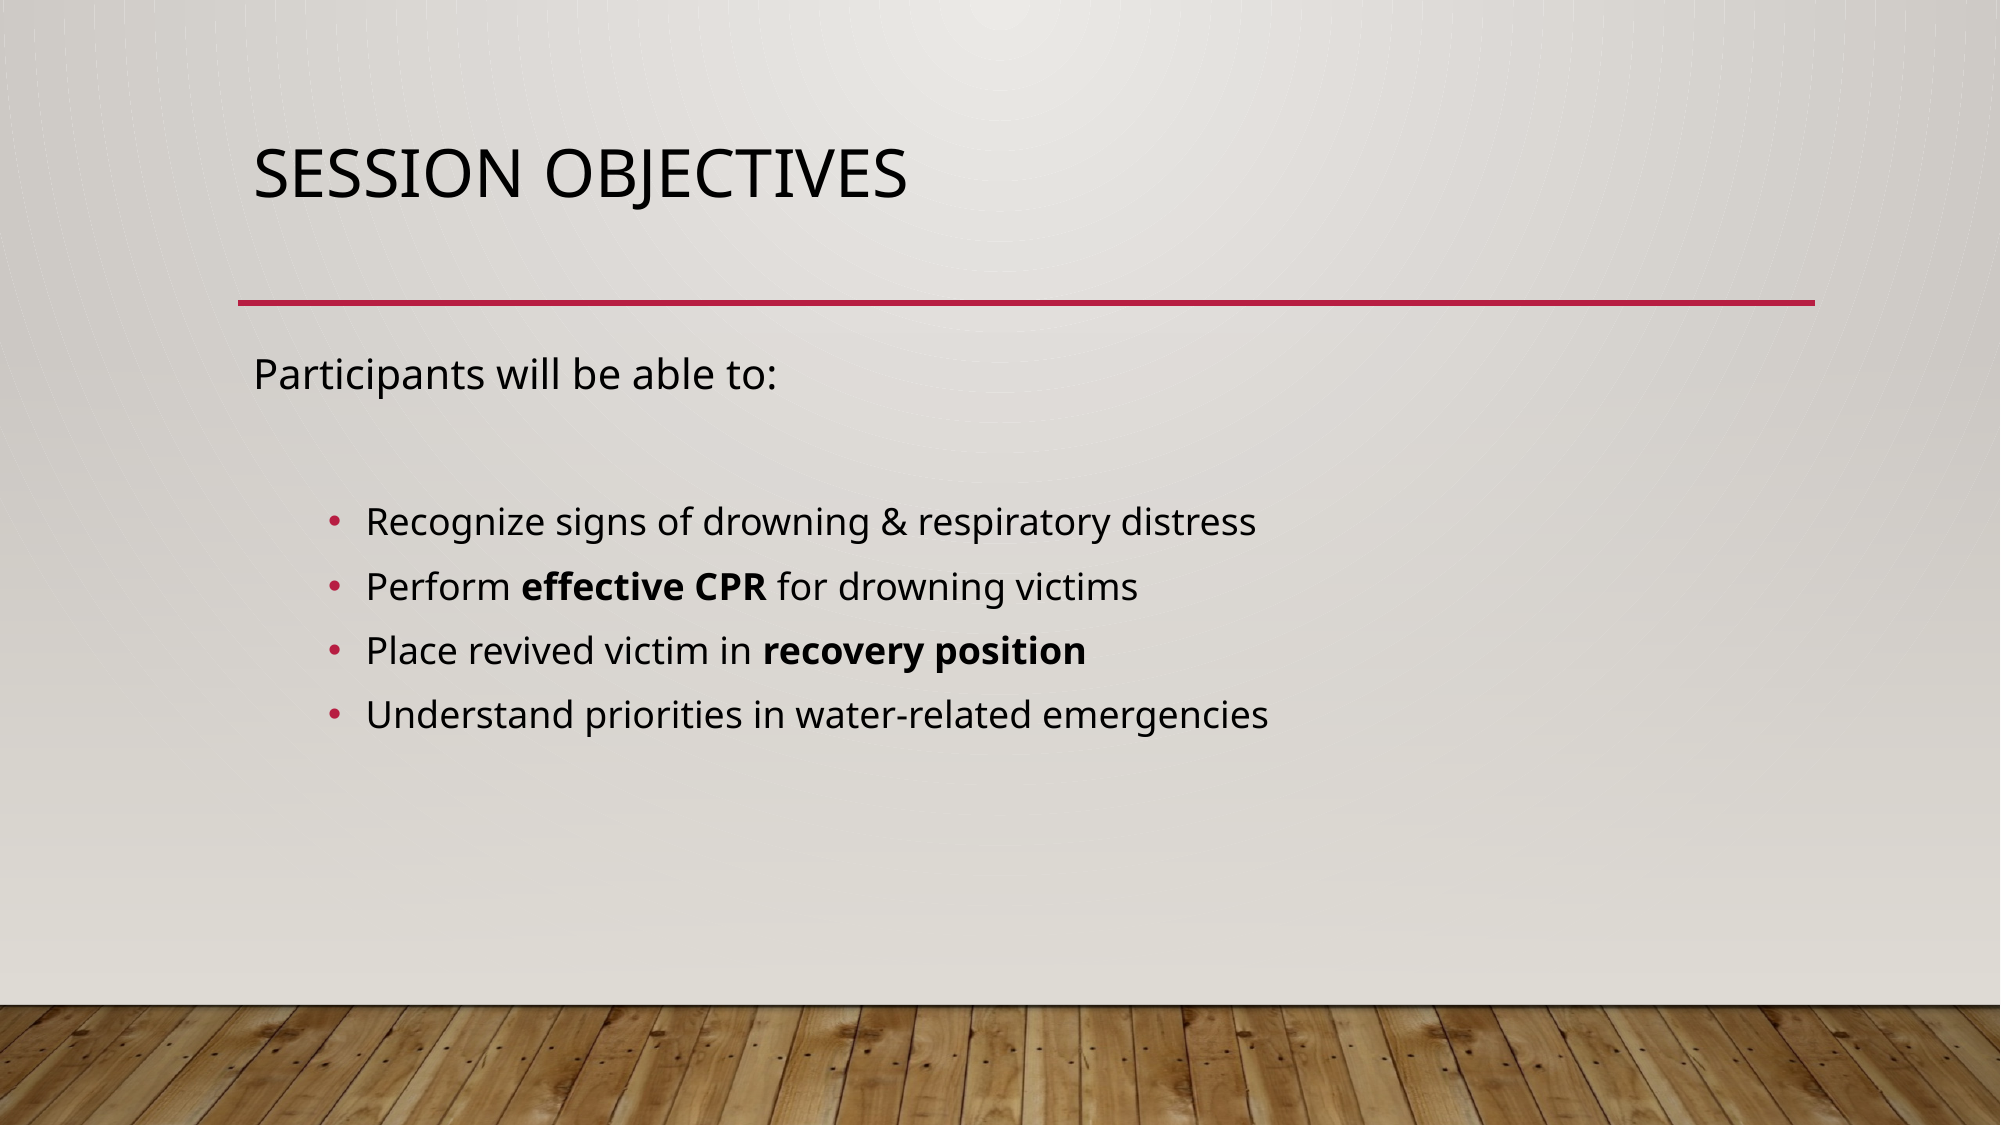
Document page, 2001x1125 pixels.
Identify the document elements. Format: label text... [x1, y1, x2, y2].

picture [0, 1005, 2000, 1125]
list Participants will be able to: Recognize signs of drowning & respiratory distress Perform effective CPR for drowning victims Place revived victim in recovery position Understand priorities in water-related emergencies [238, 330, 1814, 897]
title Session Objectives [238, 131, 1814, 305]
